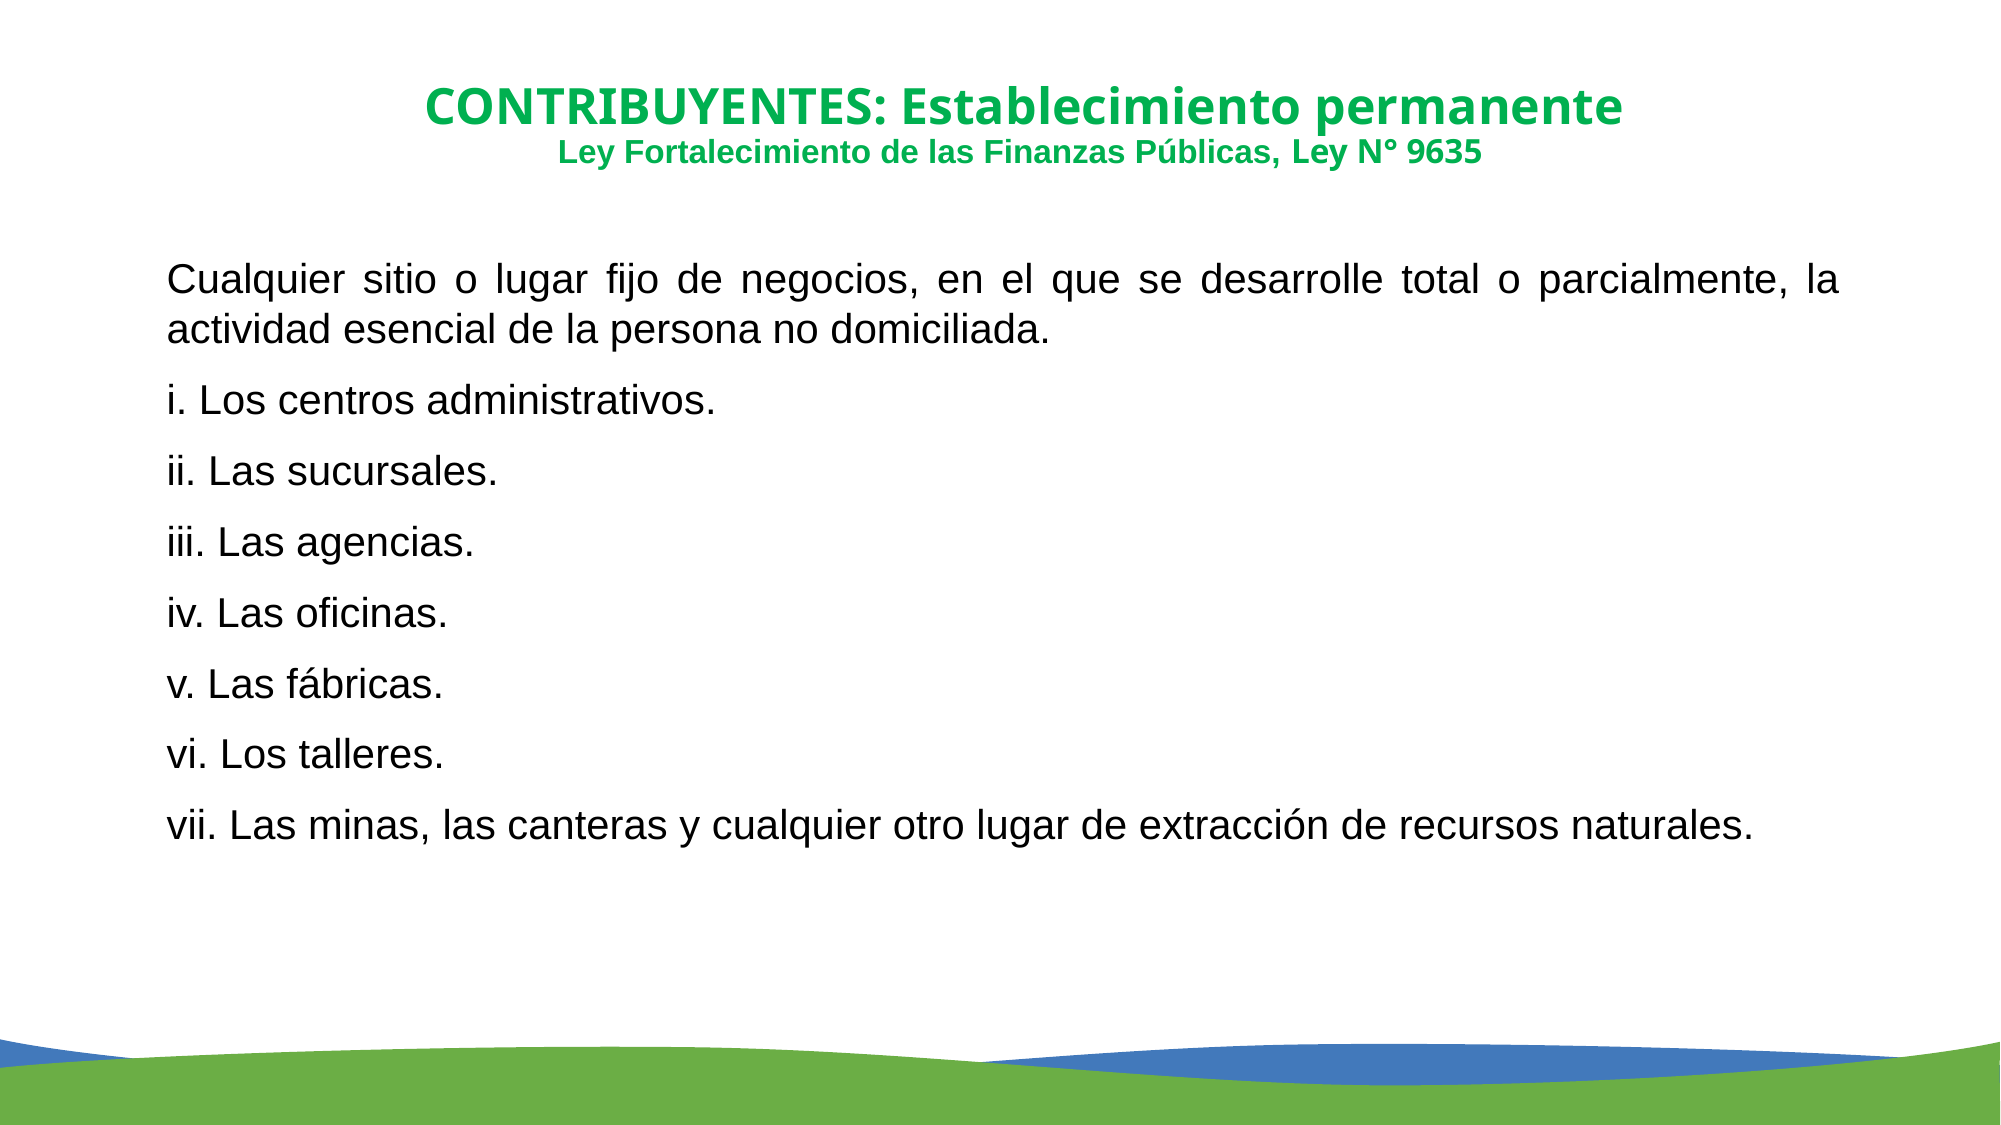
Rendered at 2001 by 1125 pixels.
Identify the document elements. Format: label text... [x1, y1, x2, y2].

title CONTRIBUYENTES: Establecimiento permanente Ley Fortalecimiento de las Finanzas Públicas, Ley N° 9635 [385, 46, 1664, 212]
text_box Cualquier sitio o lugar fijo de negocios, en el que se desarrolle total o parcialmente, la actividad esencial de la persona no domiciliada. i. Los centros administrativos. ii. Las sucursales. iii. Las agencias. iv. Las oficinas. v. Las fábricas. vi. Los talleres. vii. Las minas, las canteras y cualquier otro lugar de extracción de recursos naturales. [151, 244, 1856, 856]
